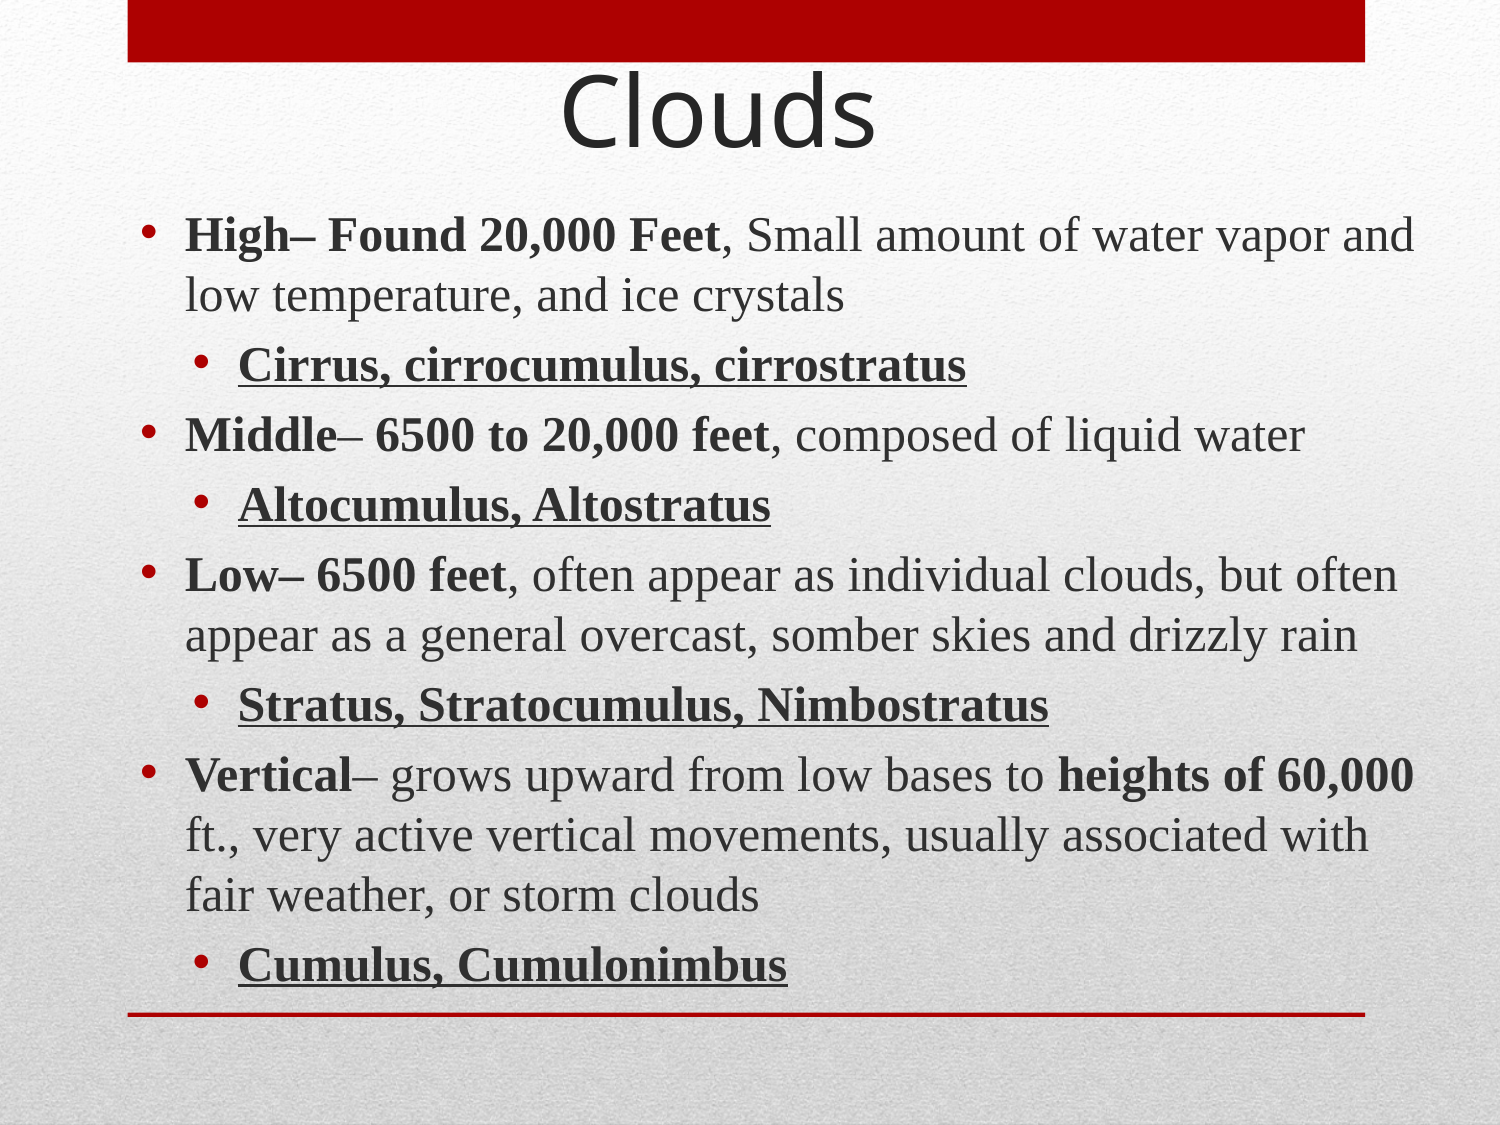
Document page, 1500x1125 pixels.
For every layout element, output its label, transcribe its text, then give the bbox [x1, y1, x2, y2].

list High– Found 20,000 Feet, Small amount of water vapor and low temperature, and ice crystals Cirrus, cirrocumulus, cirrostratus Middle– 6500 to 20,000 feet, composed of liquid water Altocumulus, Altostratus Low– 6500 feet, often appear as individual clouds, but often appear as a general overcast, somber skies and drizzly rain Stratus, Stratocumulus, Nimbostratus Vertical– grows upward from low bases to heights of 60,000 ft., very active vertical movements, usually associated with fair weather, or storm clouds Cumulus, Cumulonimbus [125, 162, 1438, 1031]
title Clouds [150, 37, 1288, 162]
